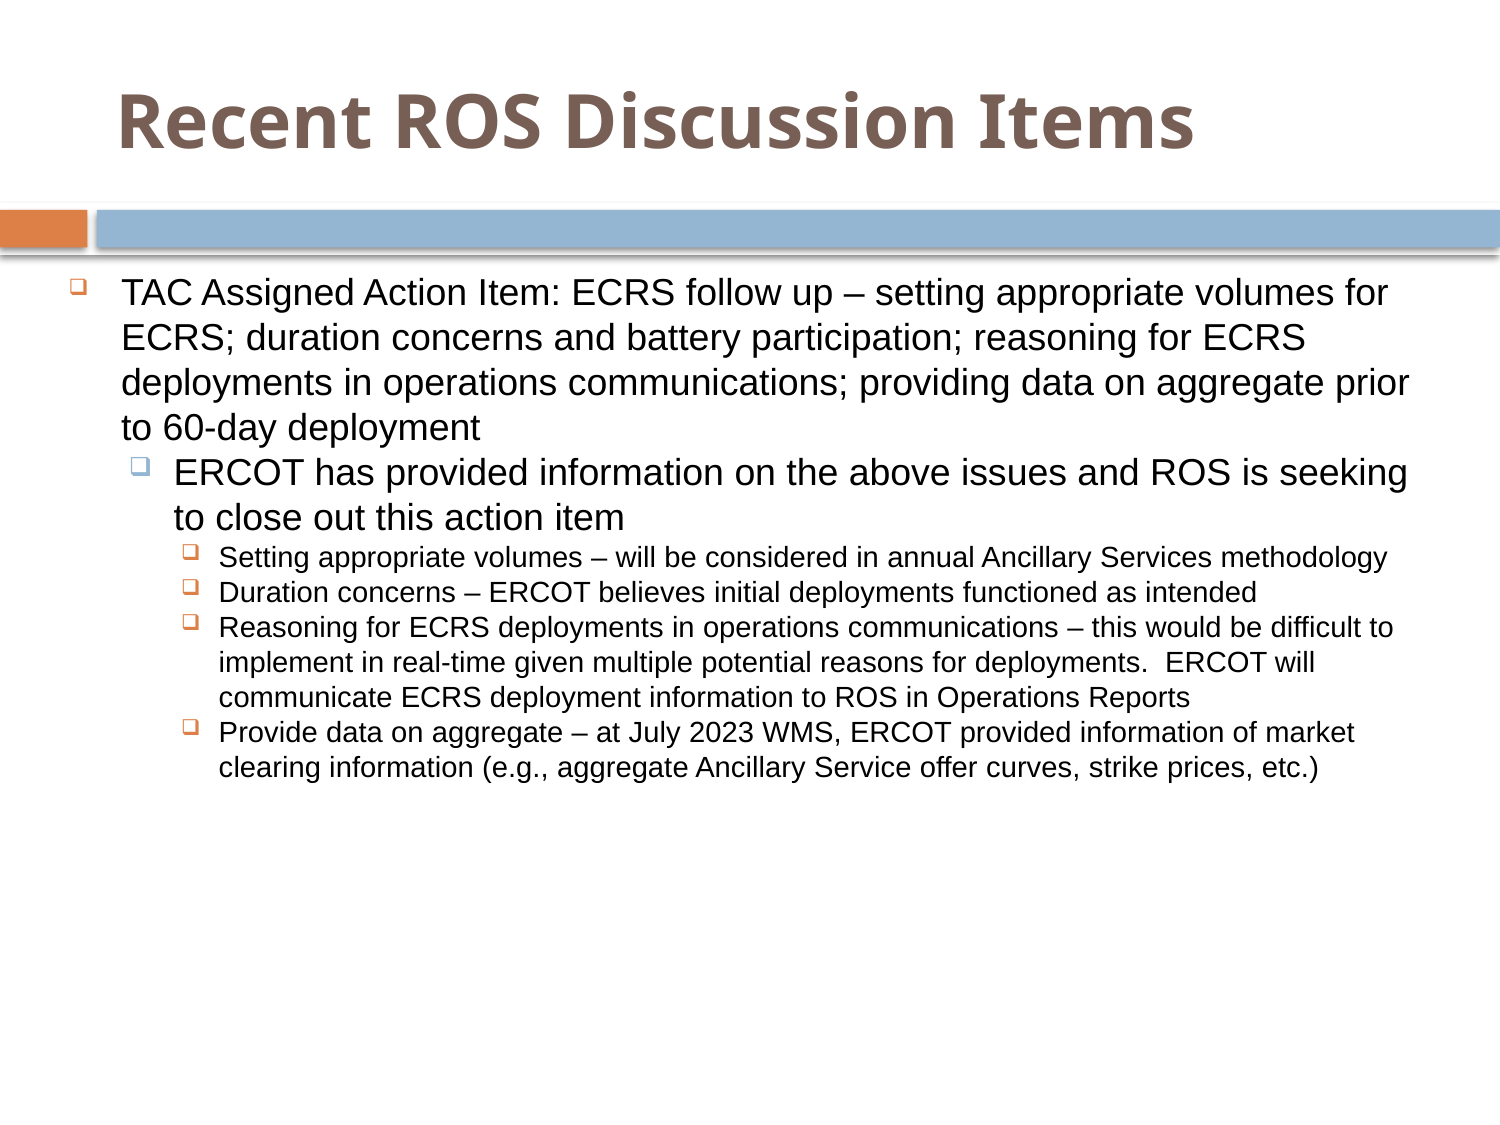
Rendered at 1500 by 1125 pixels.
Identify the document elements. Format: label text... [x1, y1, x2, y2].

title Recent ROS Discussion Items [100, 37, 1439, 201]
list TAC Assigned Action Item: ECRS follow up – setting appropriate volumes for ECRS; duration concerns and battery participation; reasoning for ECRS deployments in operations communications; providing data on aggregate prior to 60-day deployment ERCOT has provided information on the above issues and ROS is seeking to close out this action item Setting appropriate volumes – will be considered in annual Ancillary Services methodology Duration concerns – ERCOT believes initial deployments functioned as intended Reasoning for ECRS deployments in operations communications – this would be difficult to implement in real-time given multiple potential reasons for deployments. ERCOT will communicate ECRS deployment information to ROS in Operations Reports Provide data on aggregate – at July 2023 WMS, ERCOT provided information of market clearing information (e.g., aggregate Ancillary Service offer curves, strike prices, etc.) [53, 260, 1457, 999]
